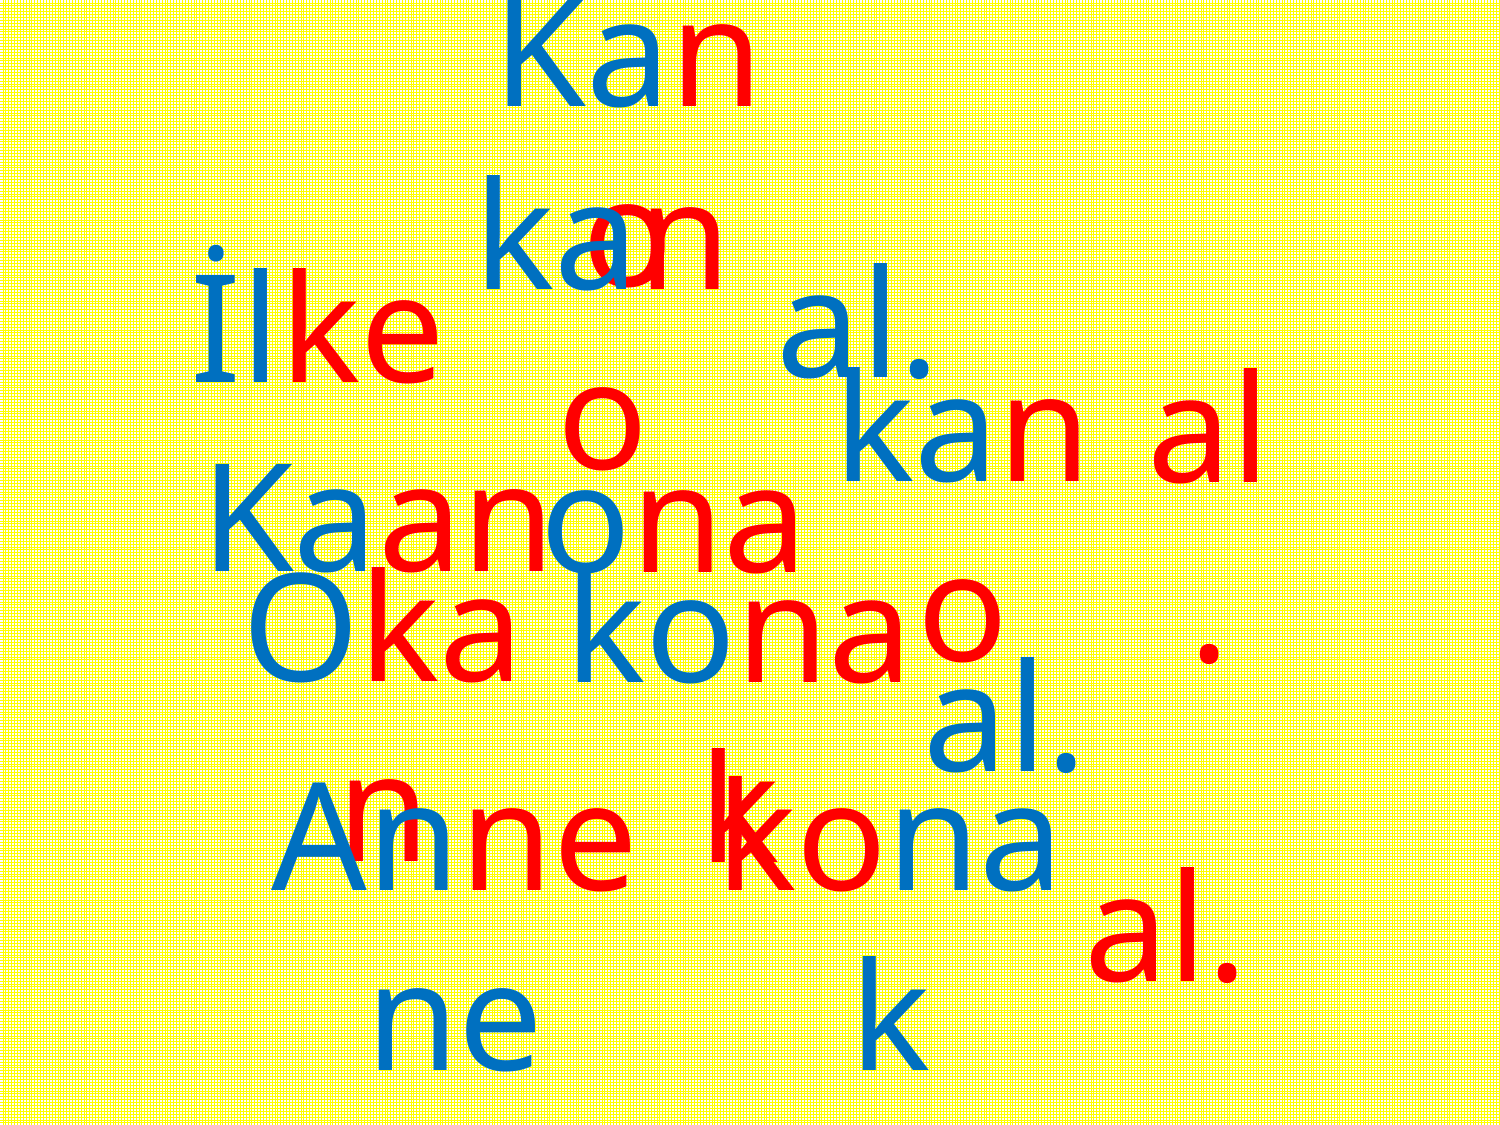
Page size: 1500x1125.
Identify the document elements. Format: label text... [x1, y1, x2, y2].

text_box Annene [222, 826, 687, 1014]
text_box konak [687, 827, 1094, 1015]
text_box Kano [454, 42, 802, 225]
text_box Kaan [174, 417, 583, 605]
text_box al. [1121, 418, 1298, 607]
text_box konak [516, 618, 963, 807]
text_box al. [908, 617, 1103, 806]
text_box ona [489, 418, 799, 606]
text_box kano [799, 417, 1126, 606]
text_box Okan [214, 618, 516, 806]
text_box al. [1068, 827, 1264, 1016]
text_box İlke [146, 228, 489, 416]
text_box al. [727, 224, 990, 412]
text_box kano [440, 225, 767, 414]
